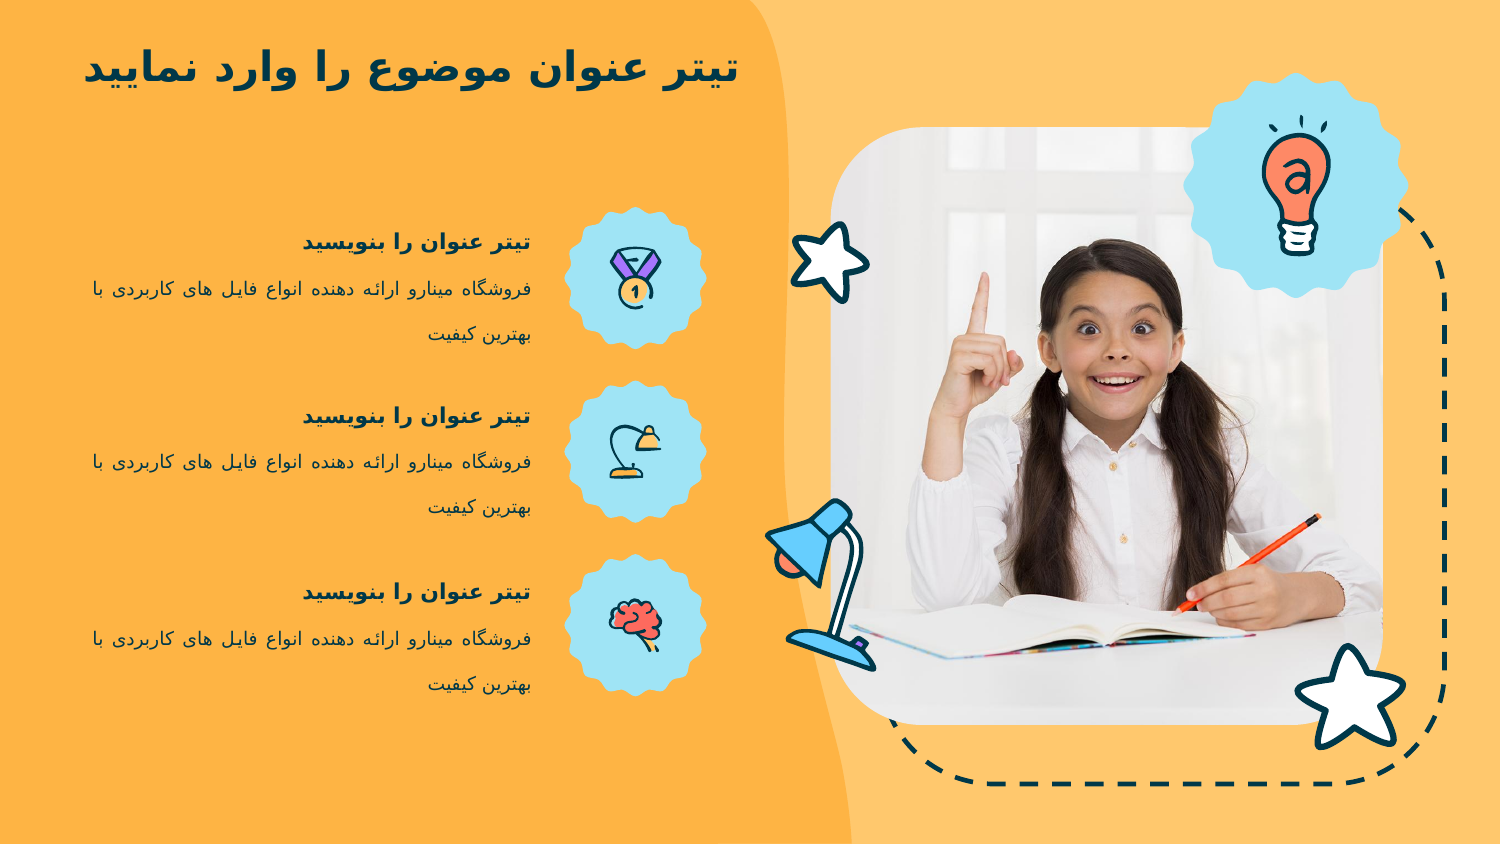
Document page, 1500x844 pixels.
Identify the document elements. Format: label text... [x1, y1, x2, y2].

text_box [564, 380, 707, 524]
text_box تیتر عنوان را بنویسید فروشگاه مینارو ارائه دهنده انواع فایل های کاربردی با بهترین کیفیت [75, 367, 547, 525]
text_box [564, 553, 707, 697]
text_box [788, 72, 1445, 785]
text_box تیتر عنوان موضوع را وارد نمایید [51, 32, 773, 98]
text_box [754, 498, 901, 656]
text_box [564, 206, 707, 350]
text_box تیتر عنوان را بنویسید فروشگاه مینارو ارائه دهنده انواع فایل های کاربردی با بهترین کیفیت [75, 194, 547, 352]
text_box تیتر عنوان را بنویسید فروشگاه مینارو ارائه دهنده انواع فایل های کاربردی با بهترین کیفیت [75, 544, 547, 702]
